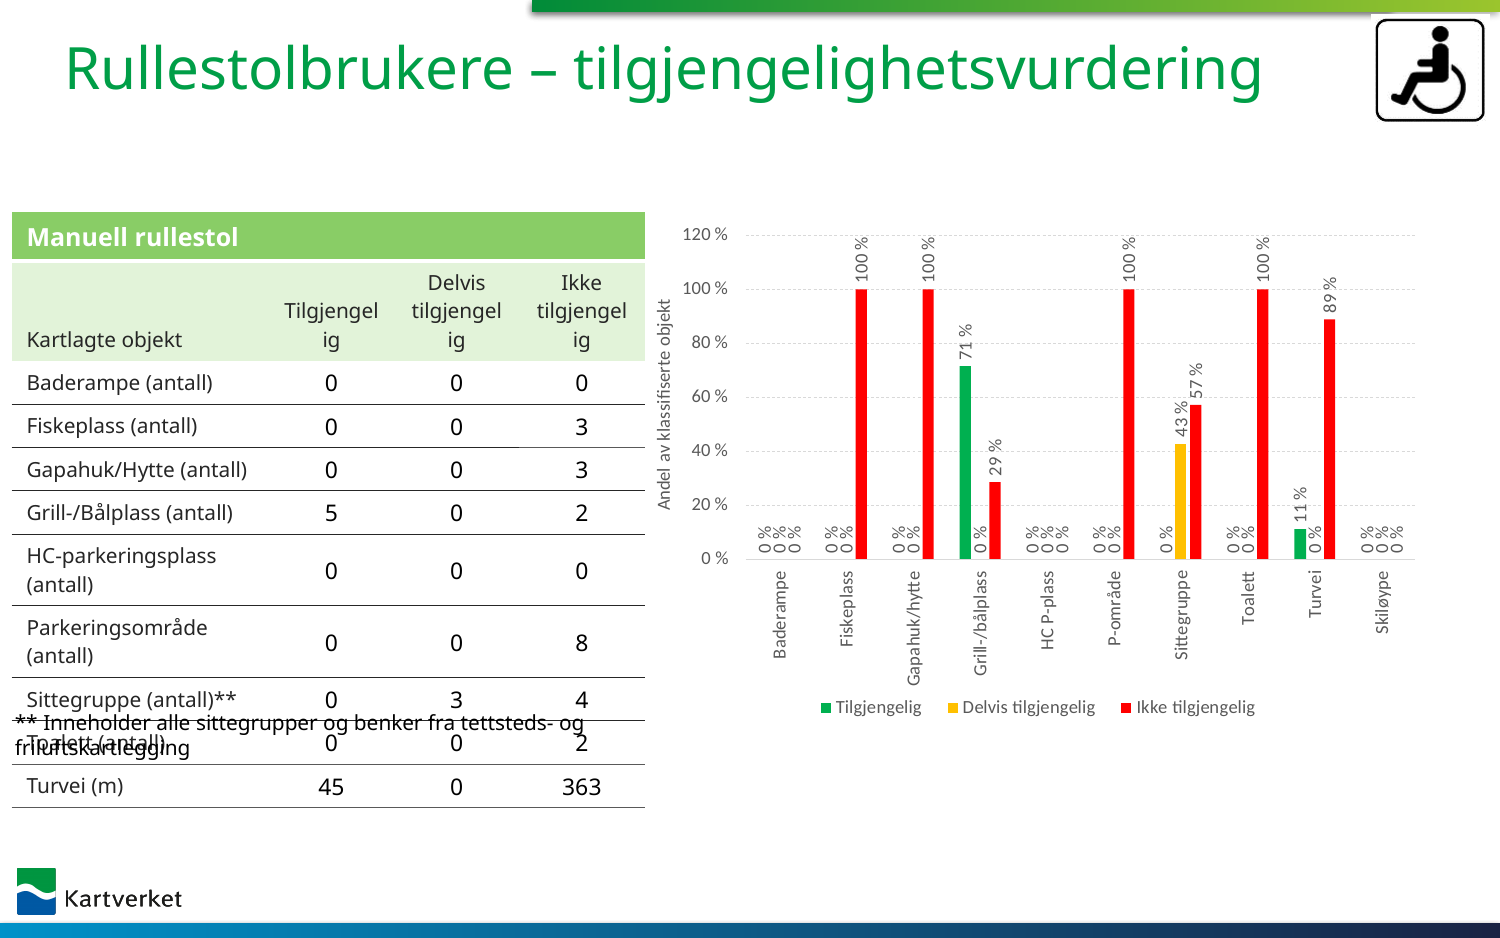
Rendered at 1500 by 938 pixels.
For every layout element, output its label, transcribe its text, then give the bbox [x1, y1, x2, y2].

table_cell 8 [519, 606, 638, 677]
table_cell 0 [394, 361, 519, 404]
table_cell 0 [394, 405, 519, 447]
table_cell Parkeringsområde (antall) [12, 606, 269, 677]
table_cell 0 [269, 361, 394, 404]
table_cell 0 [269, 535, 394, 605]
picture [1371, 13, 1491, 127]
table_cell 0 [269, 405, 394, 447]
picture [643, 218, 1426, 728]
table_cell HC-parkeringsplass (antall) [12, 535, 269, 605]
table_header Manuell rullestol [12, 212, 645, 259]
table_cell 363 [519, 768, 645, 807]
table_cell 0 [394, 606, 519, 677]
table_cell 0 [269, 606, 394, 677]
table_cell 0 [394, 535, 519, 605]
table_cell 3 [519, 405, 638, 447]
table_cell Turvei (m) [12, 768, 269, 807]
table_cell 0 [519, 361, 638, 404]
table_cell 2 [519, 491, 638, 534]
table_cell 0 [269, 448, 394, 490]
table_cell 0 [394, 491, 519, 534]
text_box ** Inneholder alle sittegrupper og benker fra tettsteds- og friluftskartlegging [0, 702, 745, 768]
table_cell Delvis tilgjengelig [394, 263, 519, 361]
table_cell 45 [269, 768, 394, 807]
table_cell 0 [394, 448, 519, 490]
table_cell Gapahuk/Hytte (antall) [12, 448, 269, 490]
table_cell 4 [519, 678, 638, 702]
table_cell Ikke tilgjengelig [519, 263, 638, 361]
table_cell 3 [519, 448, 638, 490]
table_cell Sittegruppe (antall)** [12, 678, 269, 702]
table_cell 3 [394, 678, 519, 702]
table_cell Grill-/Bålplass (antall) [12, 491, 269, 534]
table_cell 5 [269, 491, 394, 534]
table_cell Fiskeplass (antall) [12, 405, 269, 447]
table_cell 0 [519, 535, 638, 605]
table_cell 0 [269, 678, 394, 702]
text_box Rullestolbrukere – tilgjengelighetsvurdering [49, 12, 1372, 109]
table_cell Baderampe (antall) [12, 361, 269, 404]
table_cell Kartlagte objekt [12, 263, 269, 361]
table_cell Tilgjengelig [269, 263, 394, 361]
table_cell 0 [394, 768, 519, 807]
